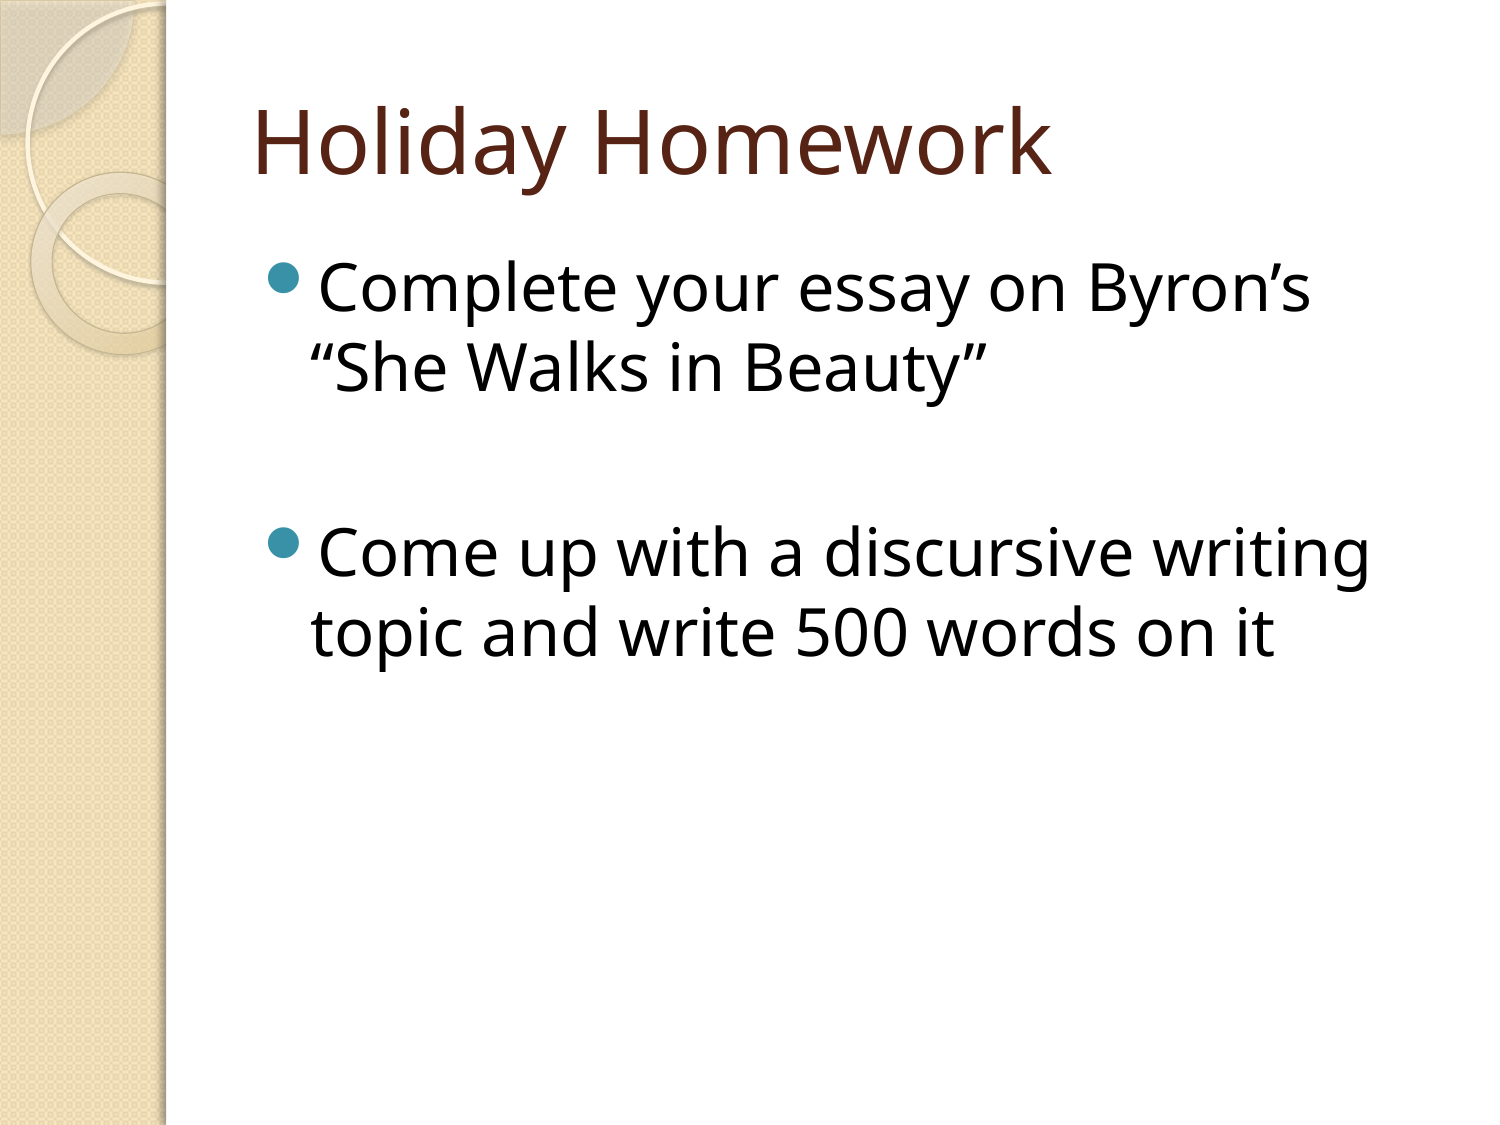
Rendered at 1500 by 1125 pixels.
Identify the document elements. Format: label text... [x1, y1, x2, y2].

title Holiday Homework [235, 45, 1466, 233]
list Complete your essay on Byron’s “She Walks in Beauty” Come up with a discursive writing topic and write 500 words on it [235, 237, 1466, 1025]
